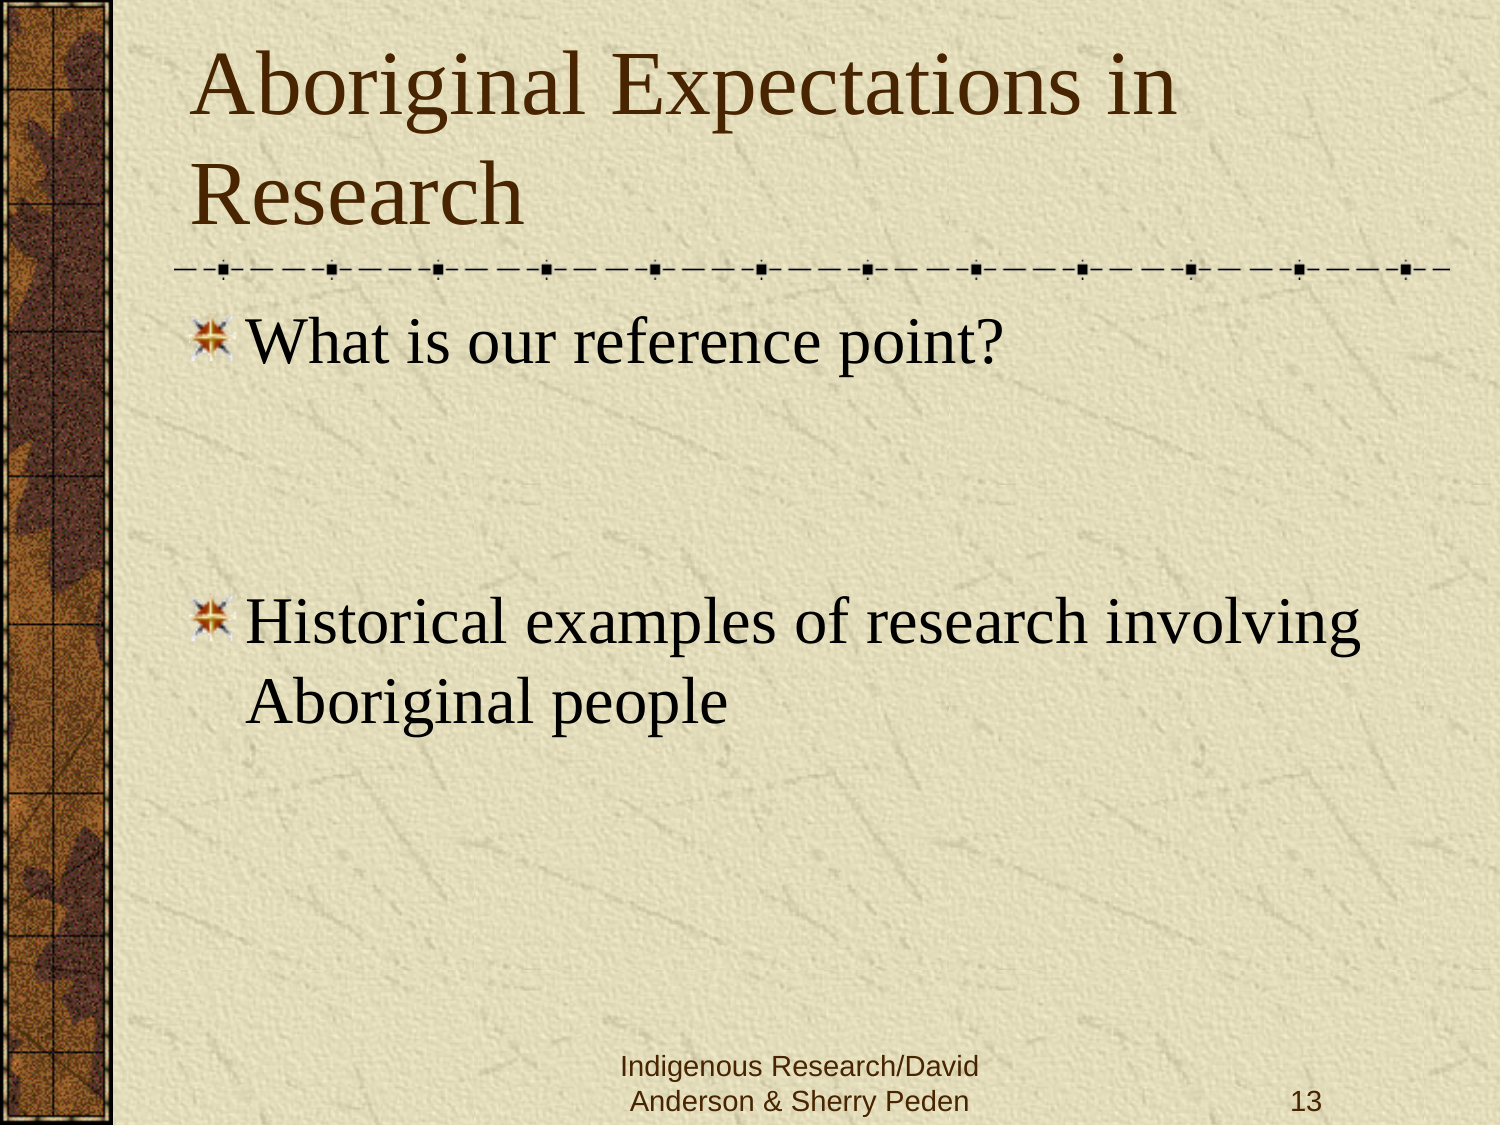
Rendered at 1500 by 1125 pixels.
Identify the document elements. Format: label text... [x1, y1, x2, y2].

list What is our reference point? Historical examples of research involving Aboriginal people [173, 289, 1449, 681]
slide_number 13 [1149, 1049, 1463, 1125]
picture [0, 0, 1500, 1125]
title Aboriginal Expectations in Research [174, 62, 1451, 251]
footer Indigenous Research/David Anderson & Sherry Peden [562, 1049, 1038, 1125]
